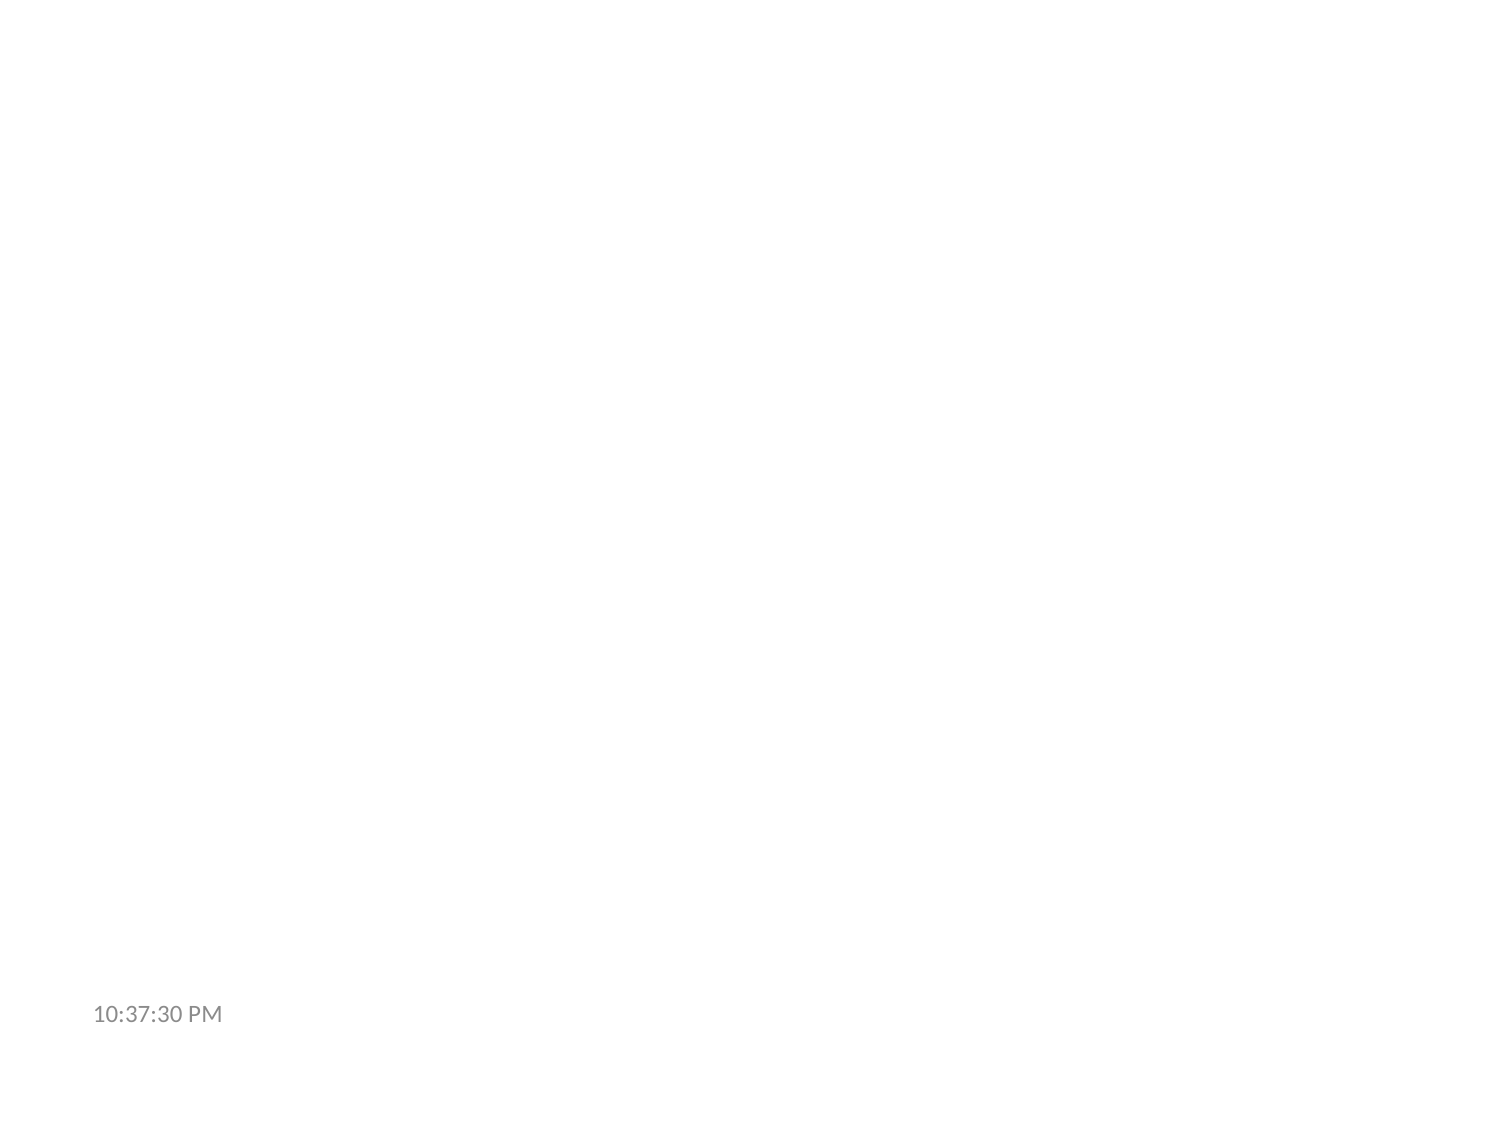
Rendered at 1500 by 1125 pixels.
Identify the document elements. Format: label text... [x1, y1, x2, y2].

text_box 3:35:09 PM [77, 982, 428, 1043]
